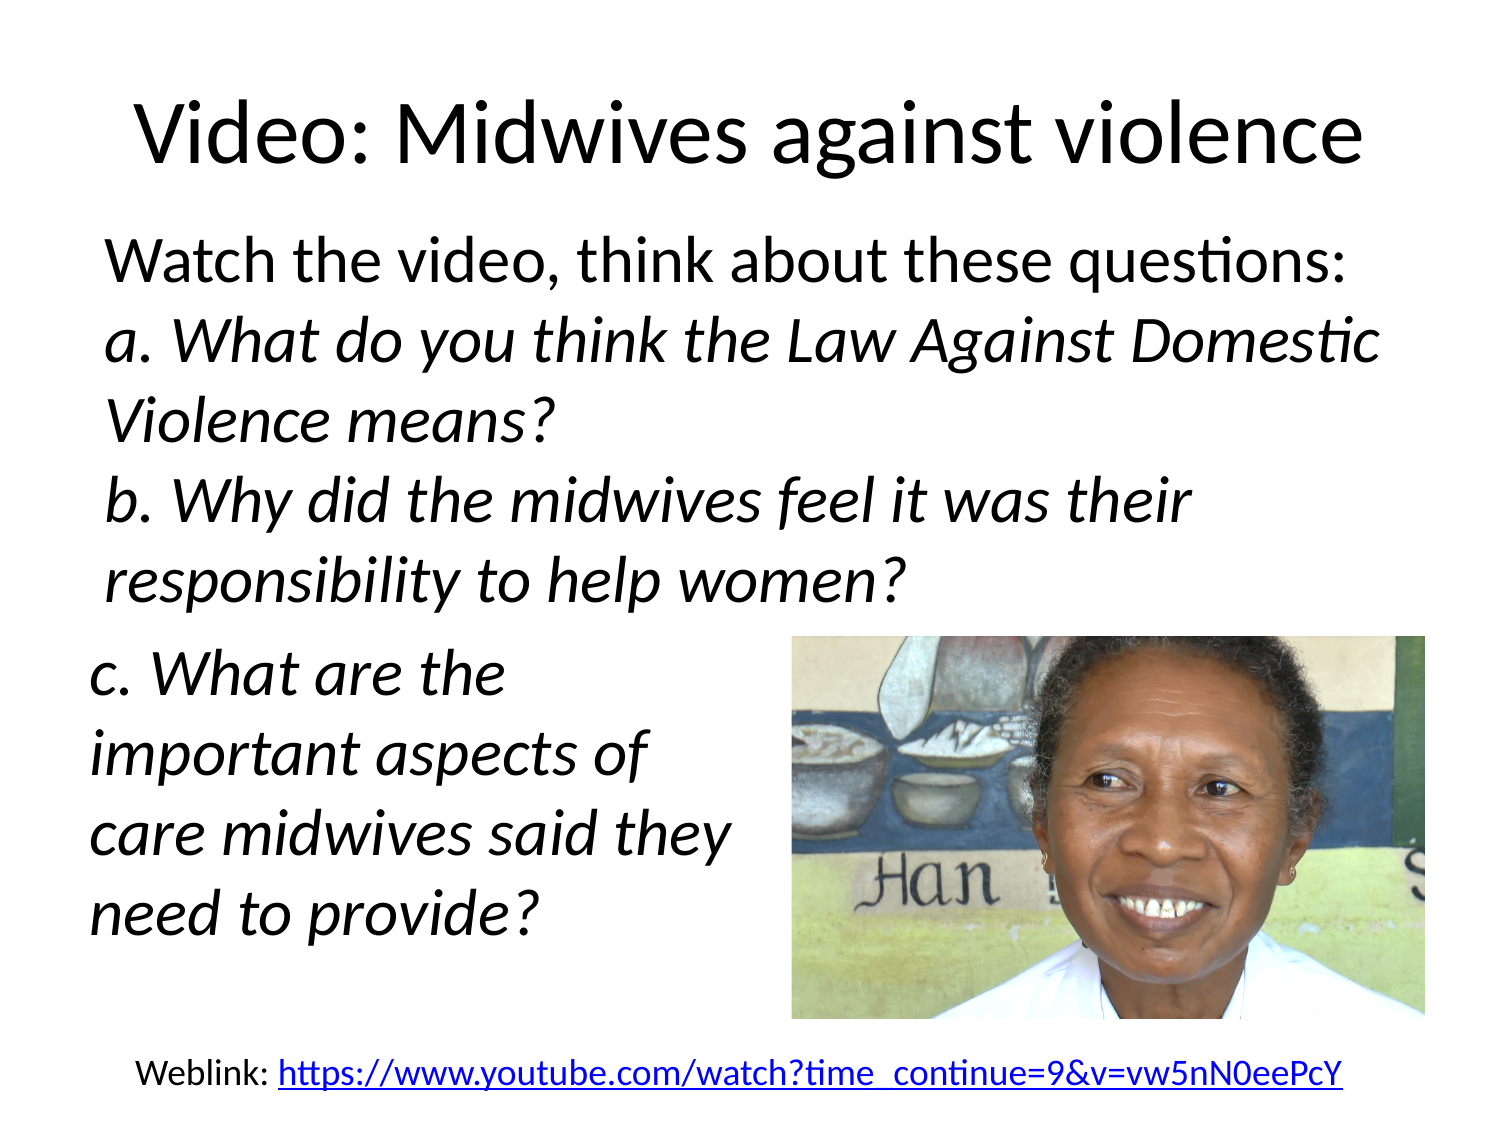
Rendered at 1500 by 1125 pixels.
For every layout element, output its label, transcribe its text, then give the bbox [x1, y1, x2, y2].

text_box Watch the video, think about these questions: a. What do you think the Law Against Domestic Violence means? b. Why did the midwives feel it was their responsibility to help women? [89, 208, 1440, 623]
text_box Weblink: https://www.youtube.com/watch?time_continue=9&v=vw5nN0eePcY [120, 1040, 1452, 1125]
title Video: Midwives against violence [75, 45, 1425, 209]
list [791, 636, 1426, 1041]
text_box c. What are the important aspects of care midwives said they need to provide? [74, 621, 750, 957]
